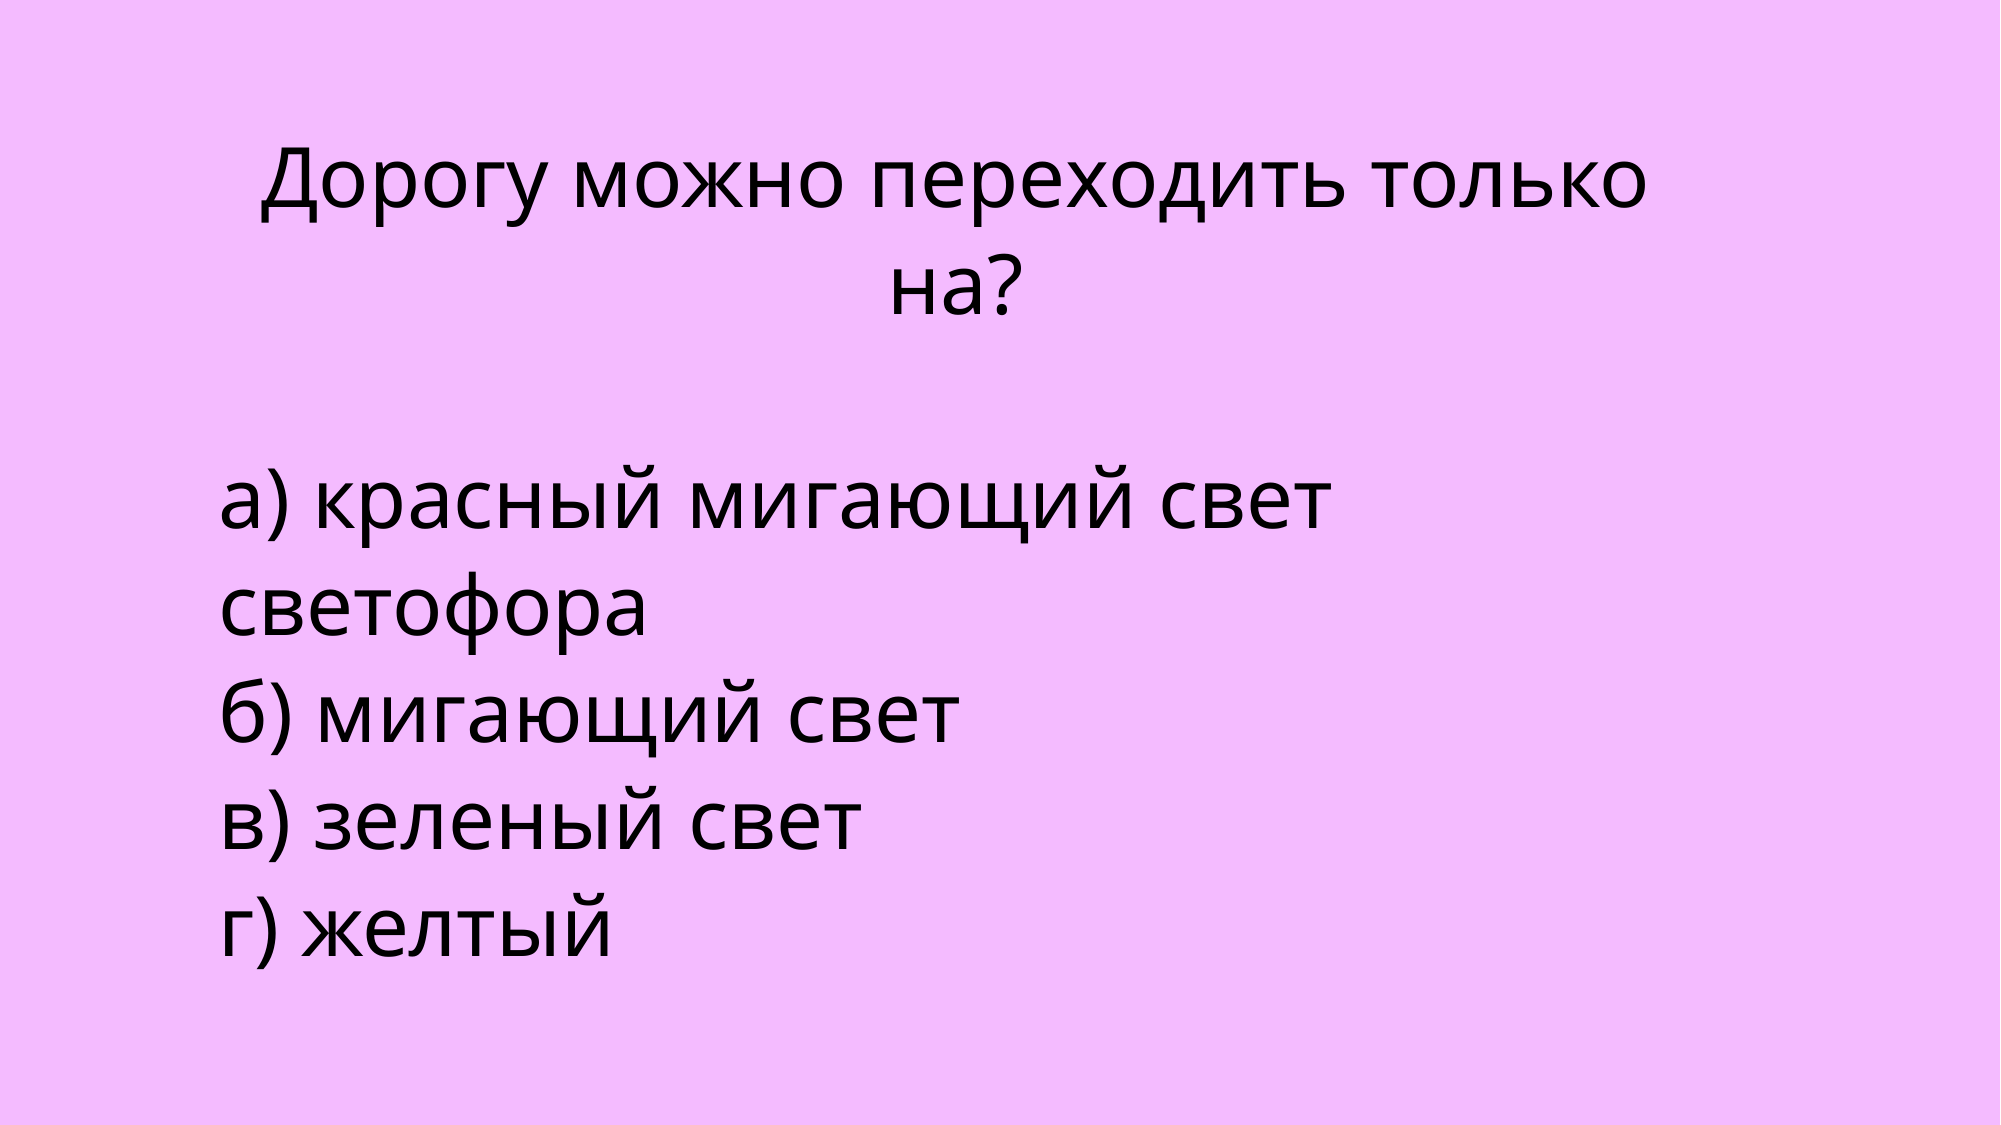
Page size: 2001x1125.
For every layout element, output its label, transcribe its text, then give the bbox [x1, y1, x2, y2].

text_box Дорогу можно переходить только на? а) красный мигающий свет светофора б) мигающий свет в) зеленый свет г) желтый [203, 109, 1709, 981]
